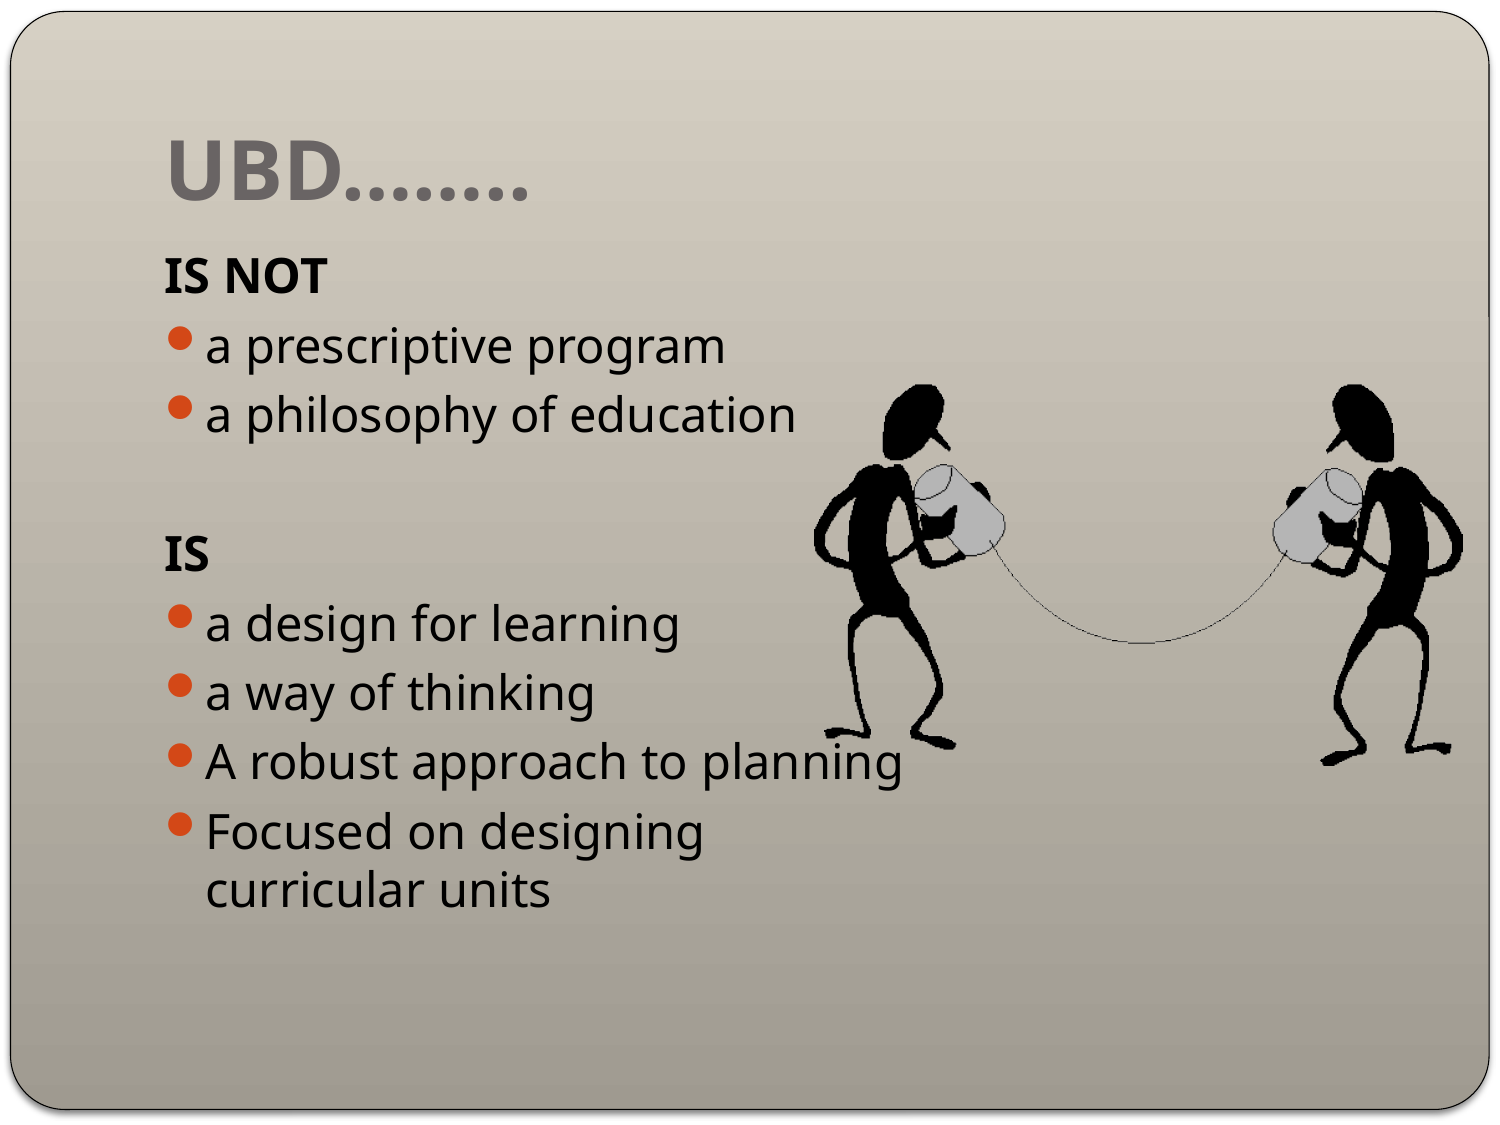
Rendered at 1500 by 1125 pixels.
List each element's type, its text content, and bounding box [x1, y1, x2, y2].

title UBD…….. [150, 45, 1425, 233]
list IS NOT a prescriptive program a philosophy of education IS a design for learning a way of thinking A robust approach to planning Focused on designing curricular units [150, 237, 920, 988]
picture [814, 383, 1464, 767]
